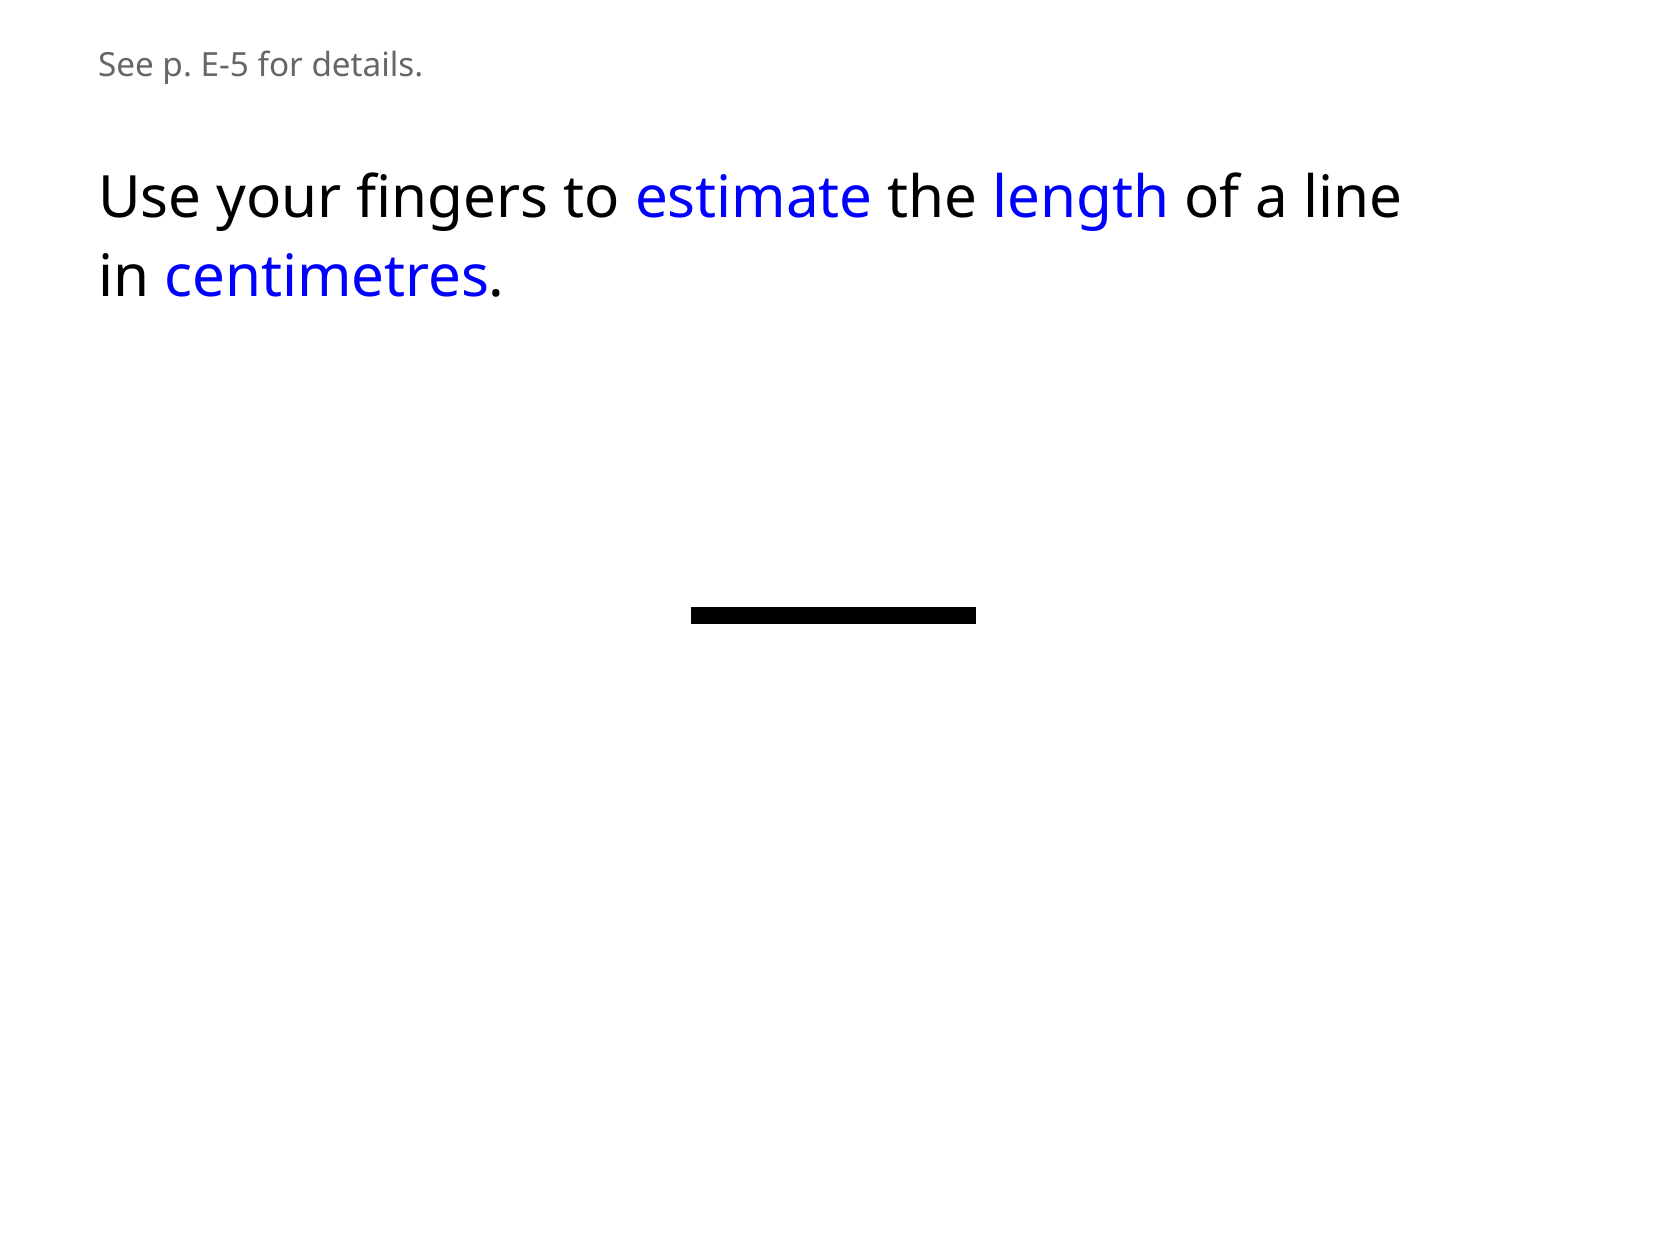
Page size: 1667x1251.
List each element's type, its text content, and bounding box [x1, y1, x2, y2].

text_box Use your fingers to estimate the length of a line in centimetres. [83, 141, 1615, 316]
text_box [691, 607, 976, 624]
text_box See p. E-5 for details. [83, 35, 574, 91]
